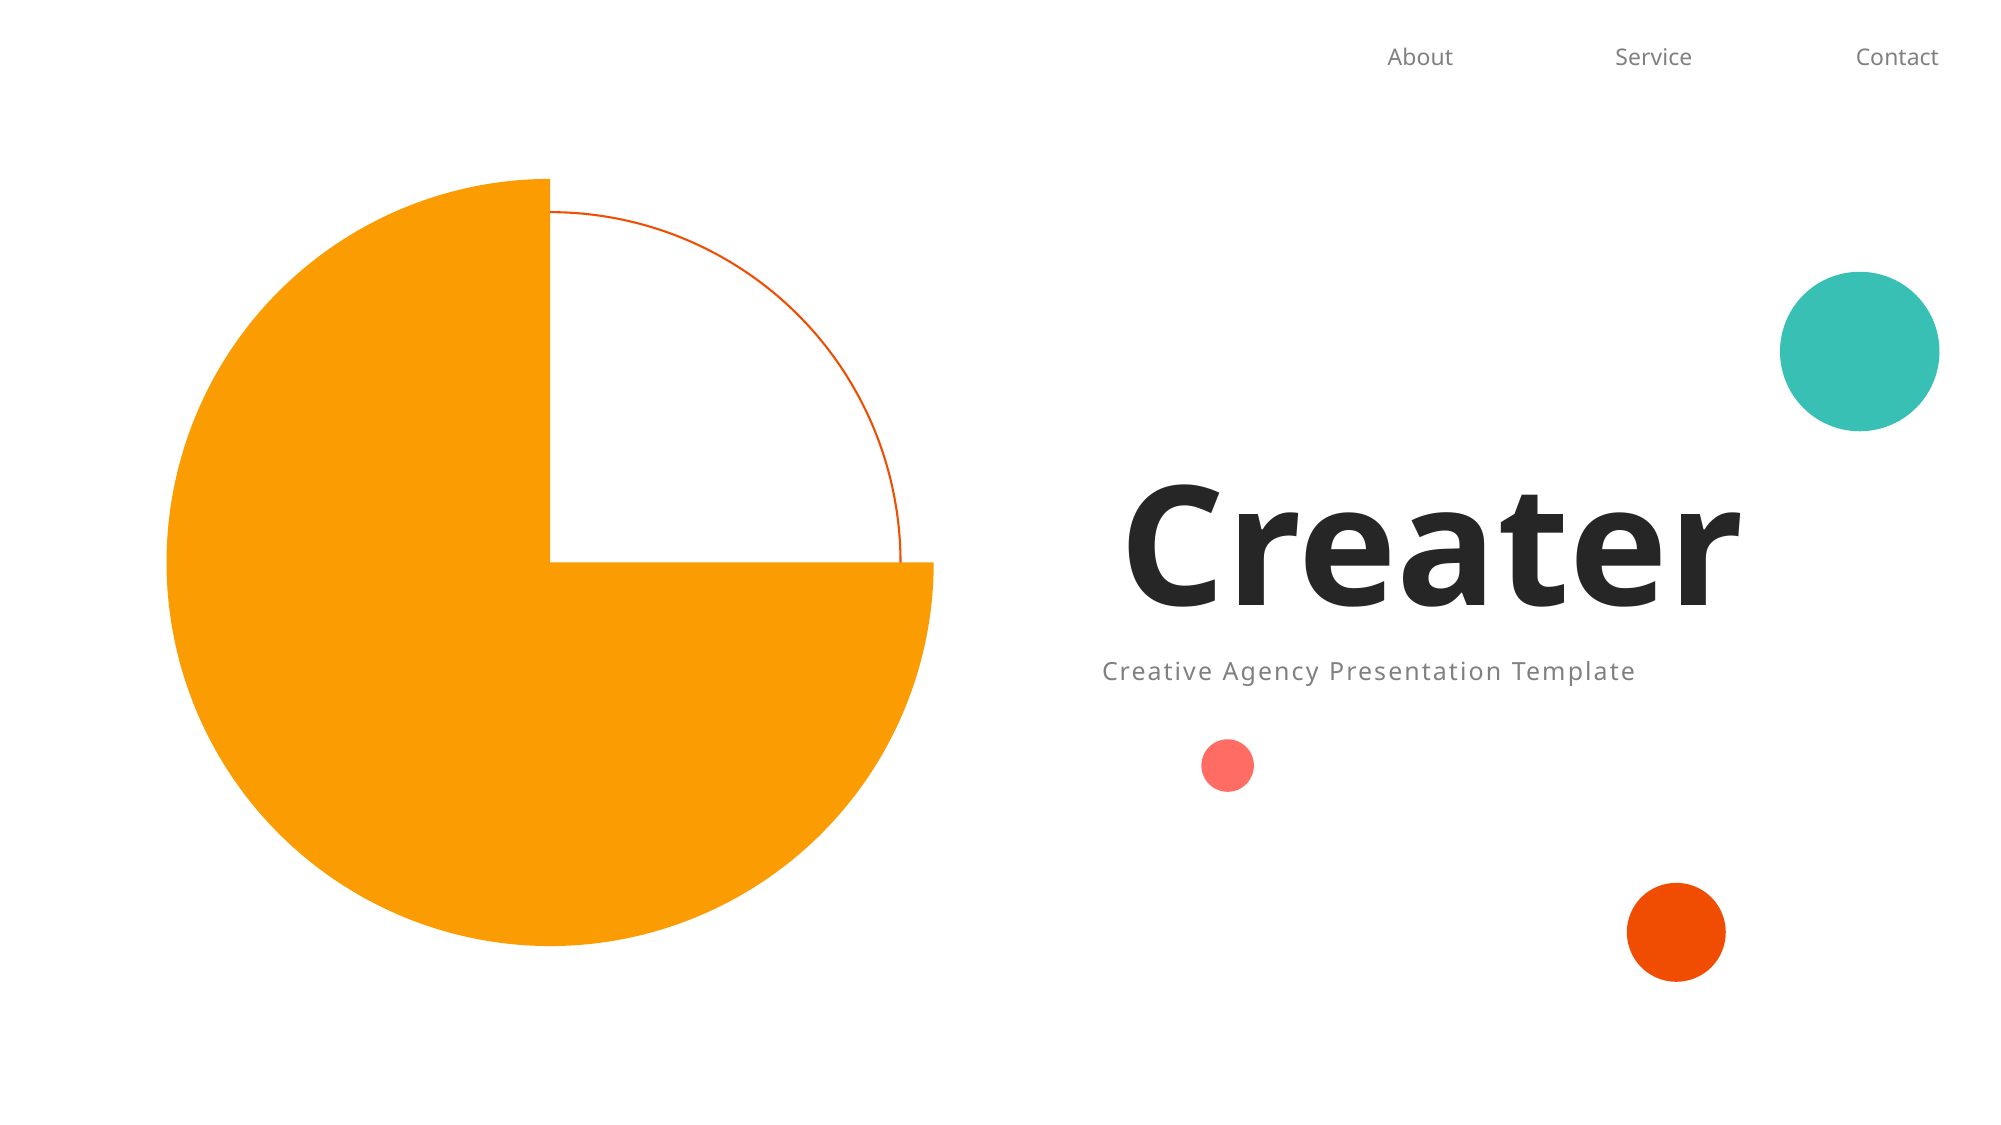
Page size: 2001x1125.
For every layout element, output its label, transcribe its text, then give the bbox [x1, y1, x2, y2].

text_box [334, 177, 552, 244]
text_box Creative Agency Presentation Template [1087, 648, 1651, 693]
text_box [334, 881, 766, 948]
text_box Creater [1105, 431, 1760, 646]
text_box [868, 561, 935, 780]
text_box [1200, 738, 1255, 793]
text_box [868, 413, 902, 563]
text_box [165, 346, 232, 779]
text_box [1778, 270, 1941, 433]
text_box Service [1600, 35, 1708, 78]
text_box About [1372, 35, 1469, 78]
text_box Contact [1841, 35, 1955, 78]
text_box [1625, 881, 1727, 983]
text_box [550, 211, 698, 244]
picture [232, 244, 868, 881]
